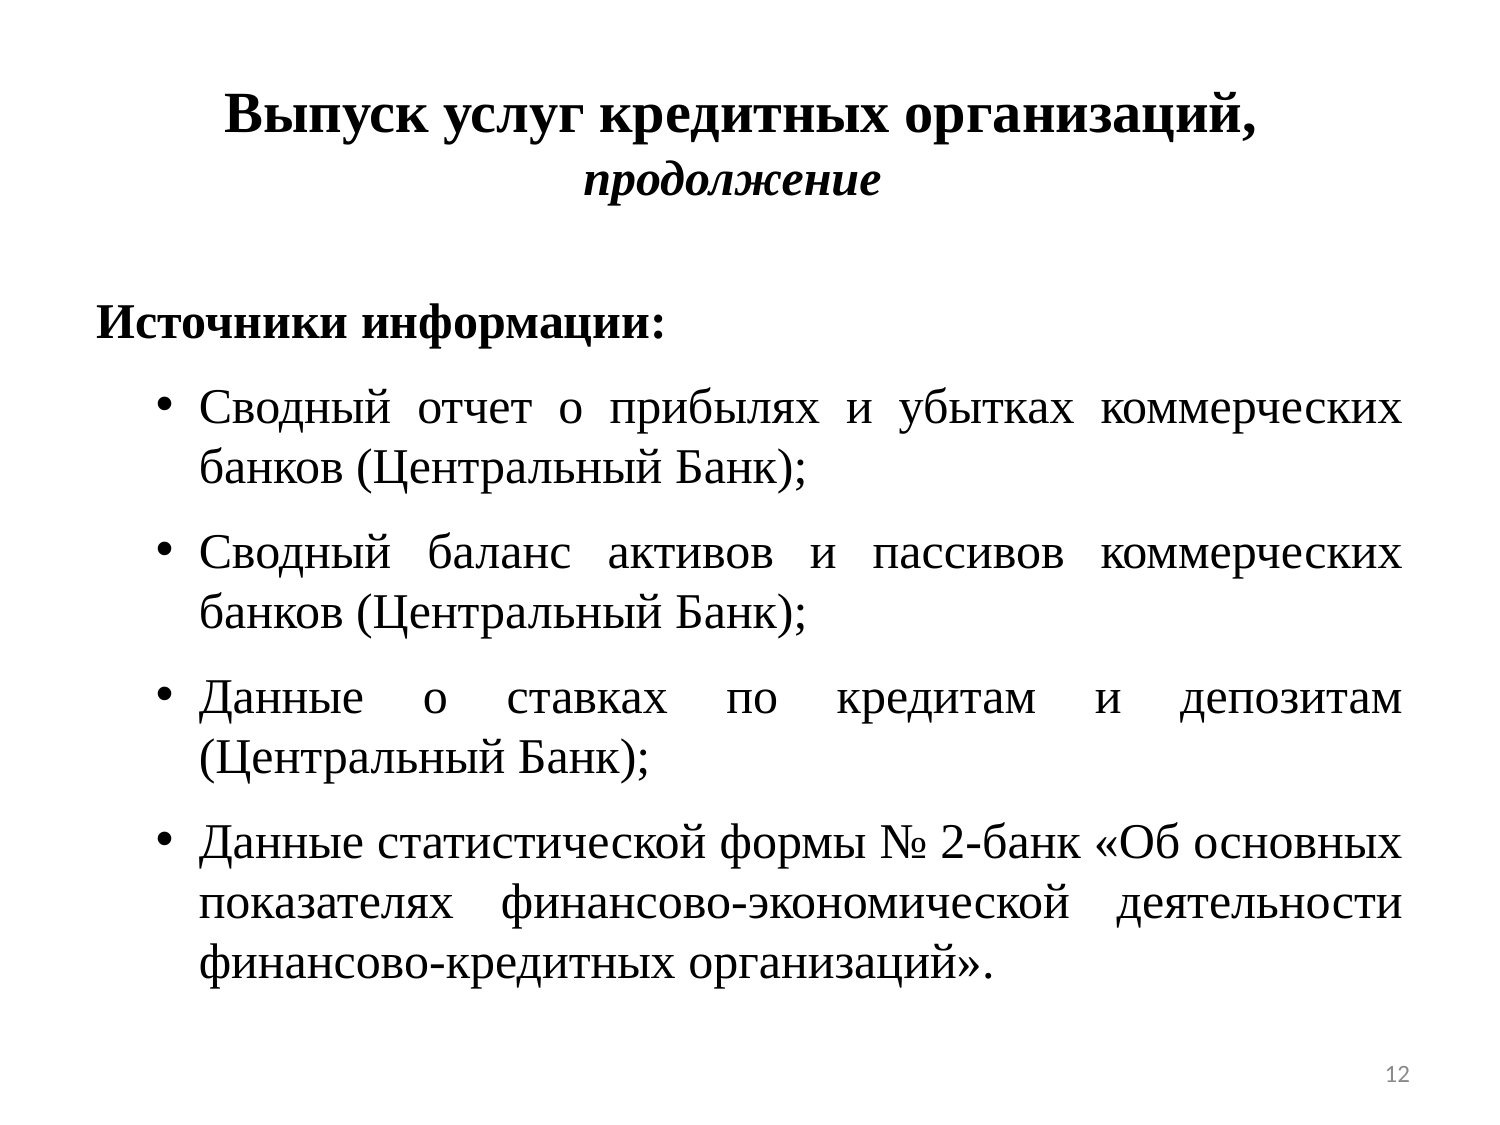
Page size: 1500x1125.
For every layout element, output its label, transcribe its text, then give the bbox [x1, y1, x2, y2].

slide_number 12 [1074, 1042, 1425, 1103]
text_box Выпуск услуг кредитных организаций, продолжение [46, 58, 1418, 214]
text_box Источники информации: Сводный отчет о прибылях и убытках коммерческих банков (Центральный Банк); Сводный баланс активов и пассивов коммерческих банков (Центральный Банк); Данные о ставках по кредитам и депозитам (Центральный Банк); Данные статистической формы № 2-банк «Об основных показателях финансово-экономической деятельности финансово-кредитных организаций». [81, 281, 1418, 996]
